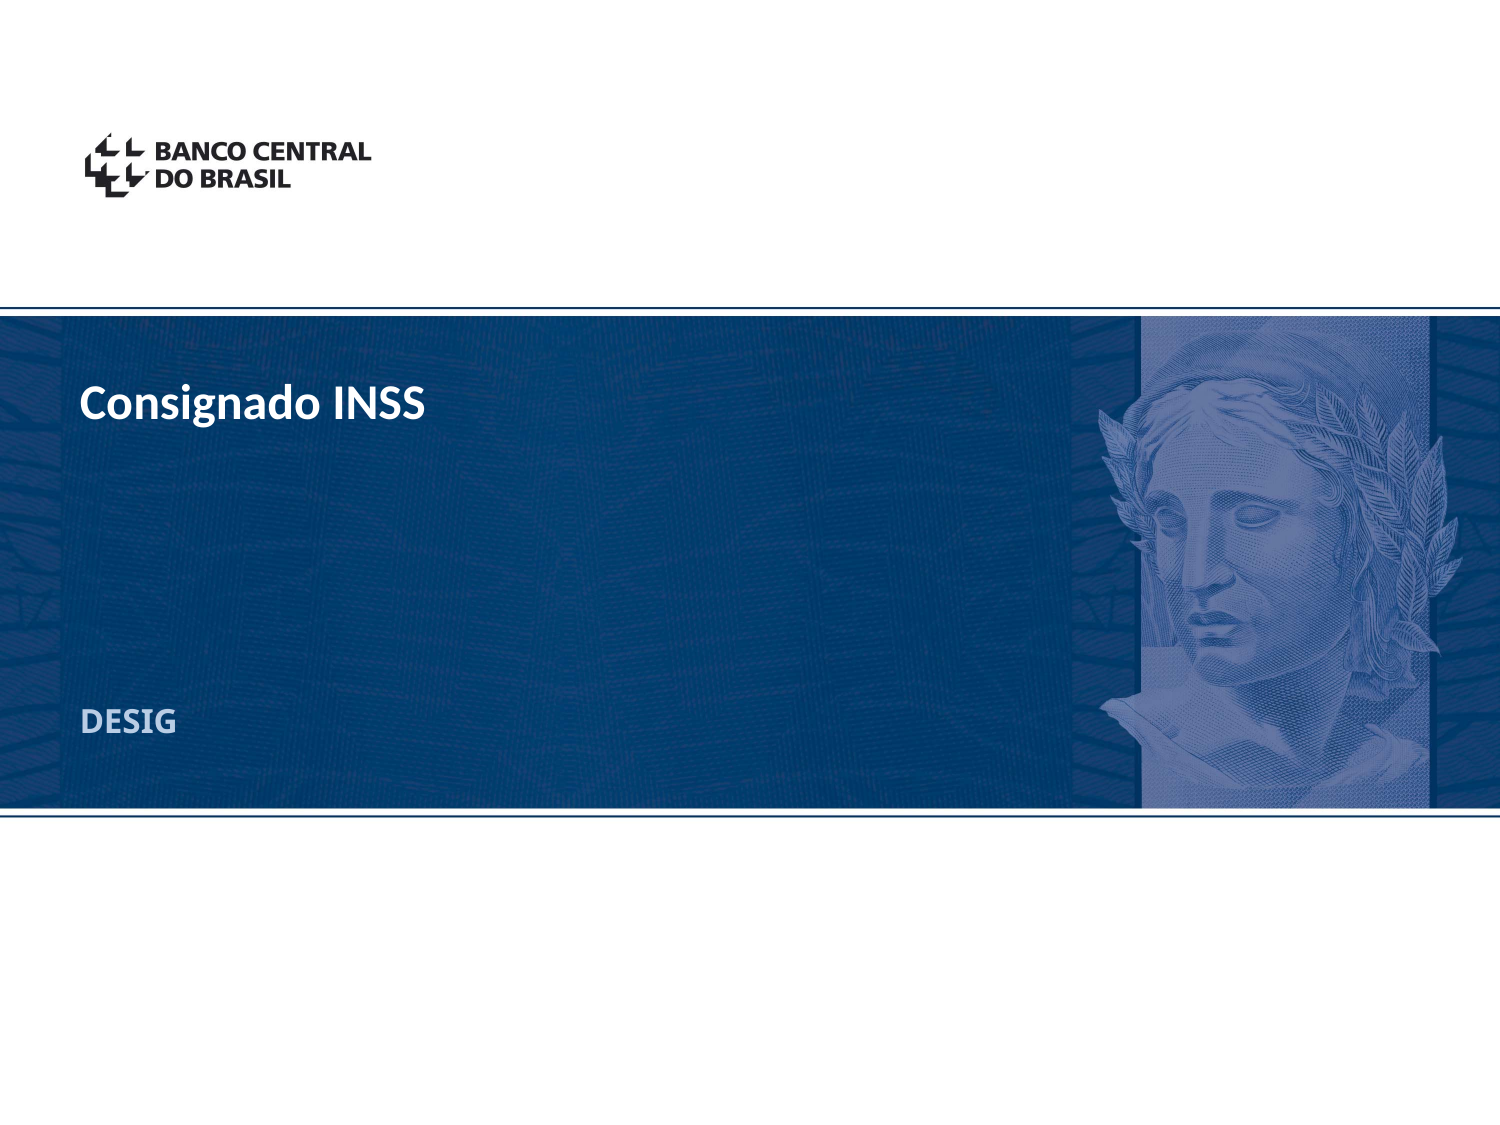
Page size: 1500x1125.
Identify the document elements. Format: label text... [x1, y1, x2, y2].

picture [0, 0, 1500, 1125]
text_box DESIG [64, 692, 1069, 747]
text_box Consignado INSS [64, 361, 1412, 681]
